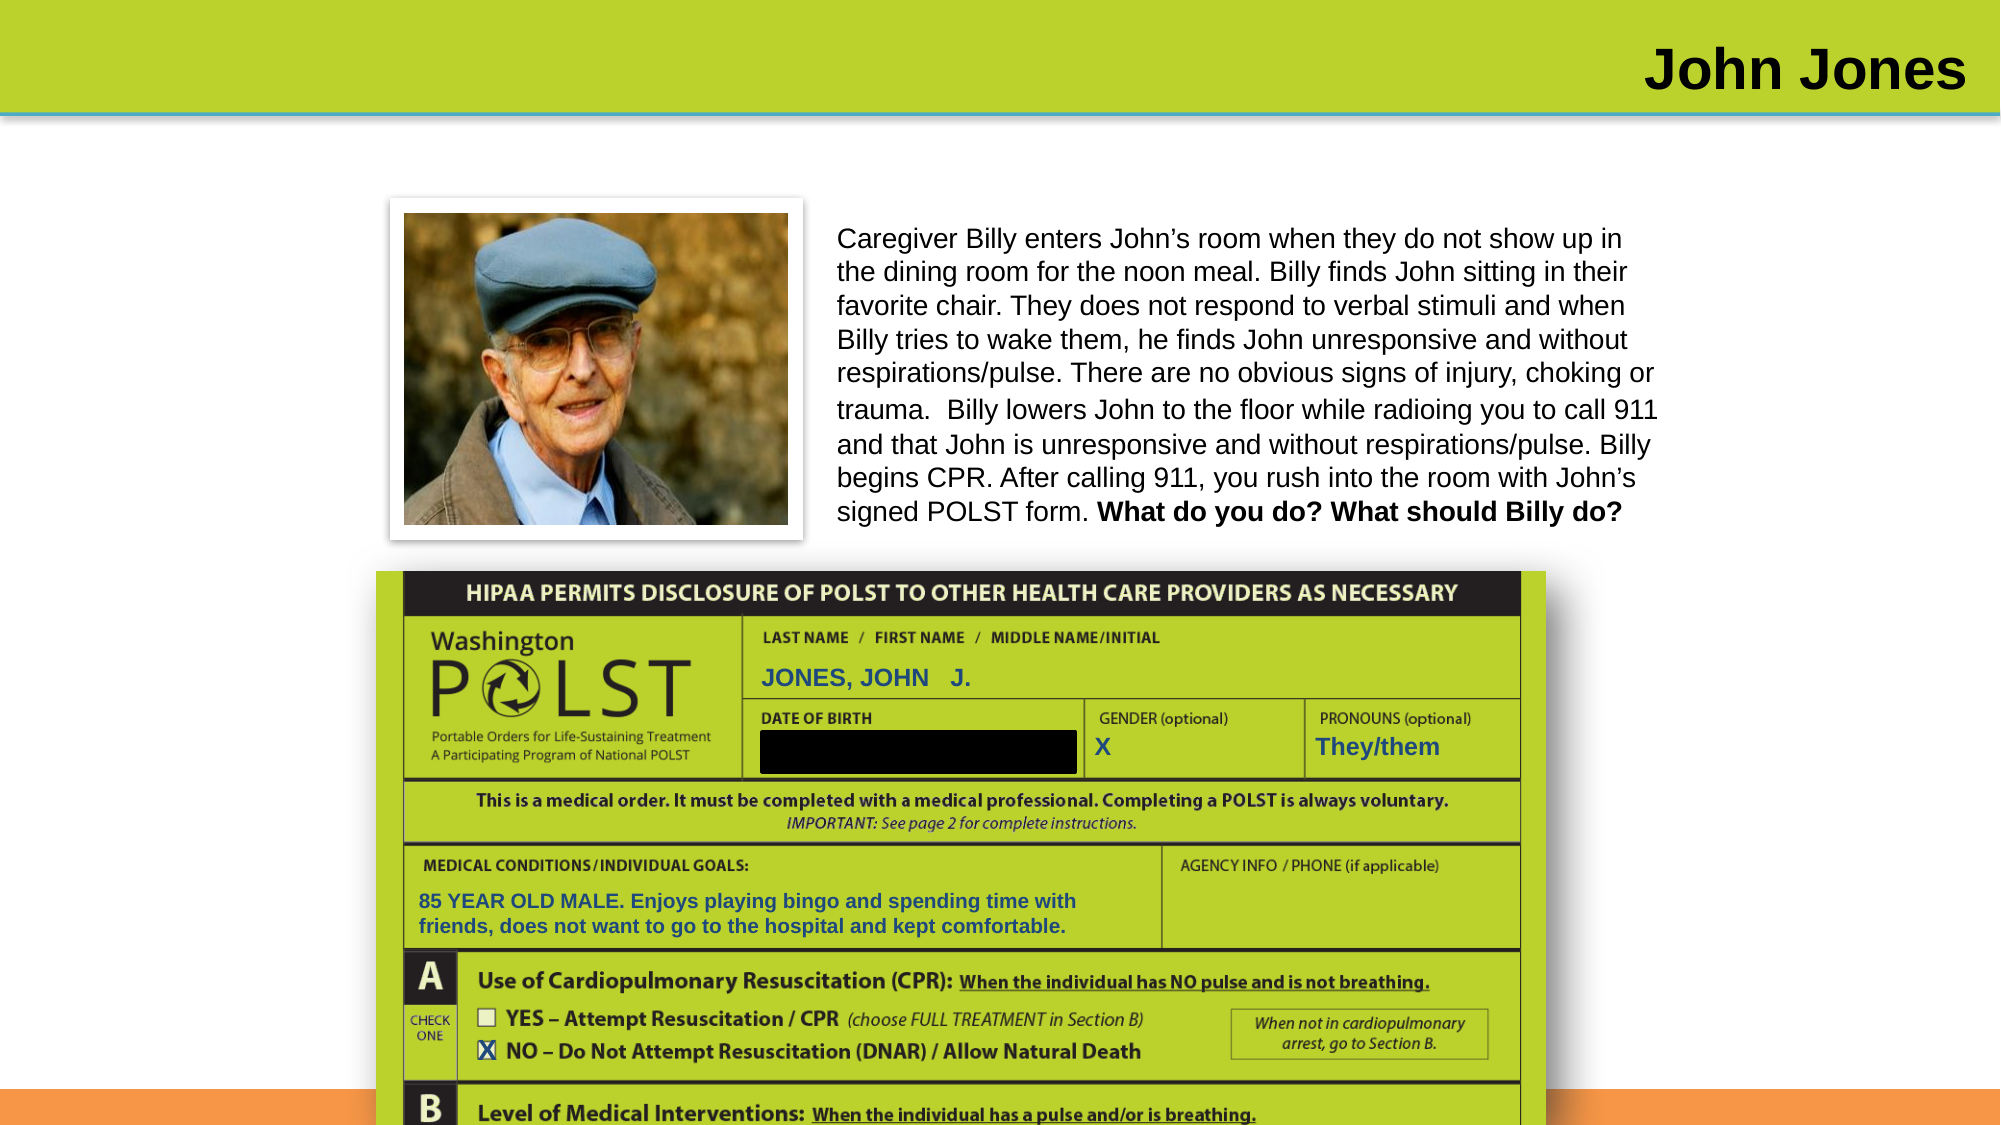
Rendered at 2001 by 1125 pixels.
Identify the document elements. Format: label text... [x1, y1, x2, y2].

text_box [376, 571, 1546, 1125]
text_box Caregiver Billy enters John’s room when they do not show up in the dining room for the noon meal. Billy finds John sitting in their favorite chair. They does not respond to verbal stimuli and when Billy tries to wake them, he finds John unresponsive and without respirations/pulse. There are no obvious signs of injury, choking or trauma. Billy lowers John to the floor while radioing you to call 911 and that John is unresponsive and without respirations/pulse. Billy begins CPR. After calling 911, you rush into the room with John’s signed POLST form. What do you do? What should Billy do? [821, 212, 1675, 550]
title John Jones [183, 19, 1984, 113]
picture [403, 212, 789, 526]
